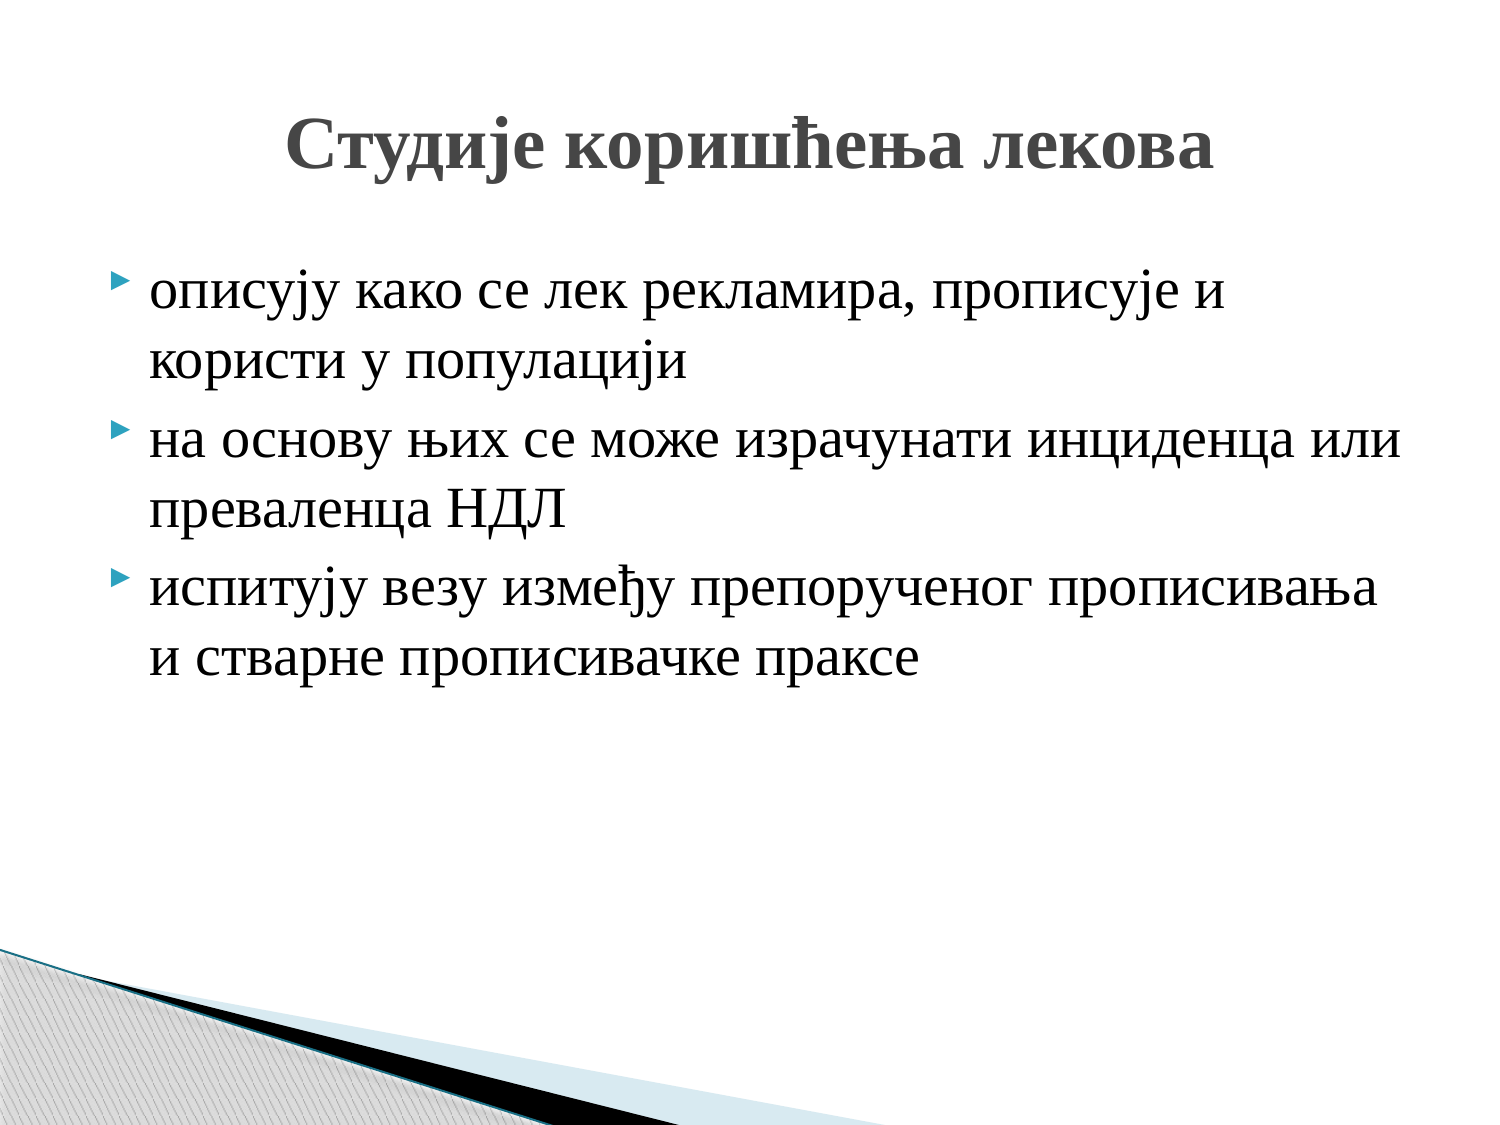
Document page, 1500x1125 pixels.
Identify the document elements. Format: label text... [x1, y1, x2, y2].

list описују како се лек рекламира, прописује и користи у популацији на основу њих се може израчунати инциденца или преваленца НДЛ испитују везу између препорученог прописивања и стварне прописивачке праксе [75, 243, 1425, 986]
title Студије коришћења лекова [75, 45, 1425, 233]
